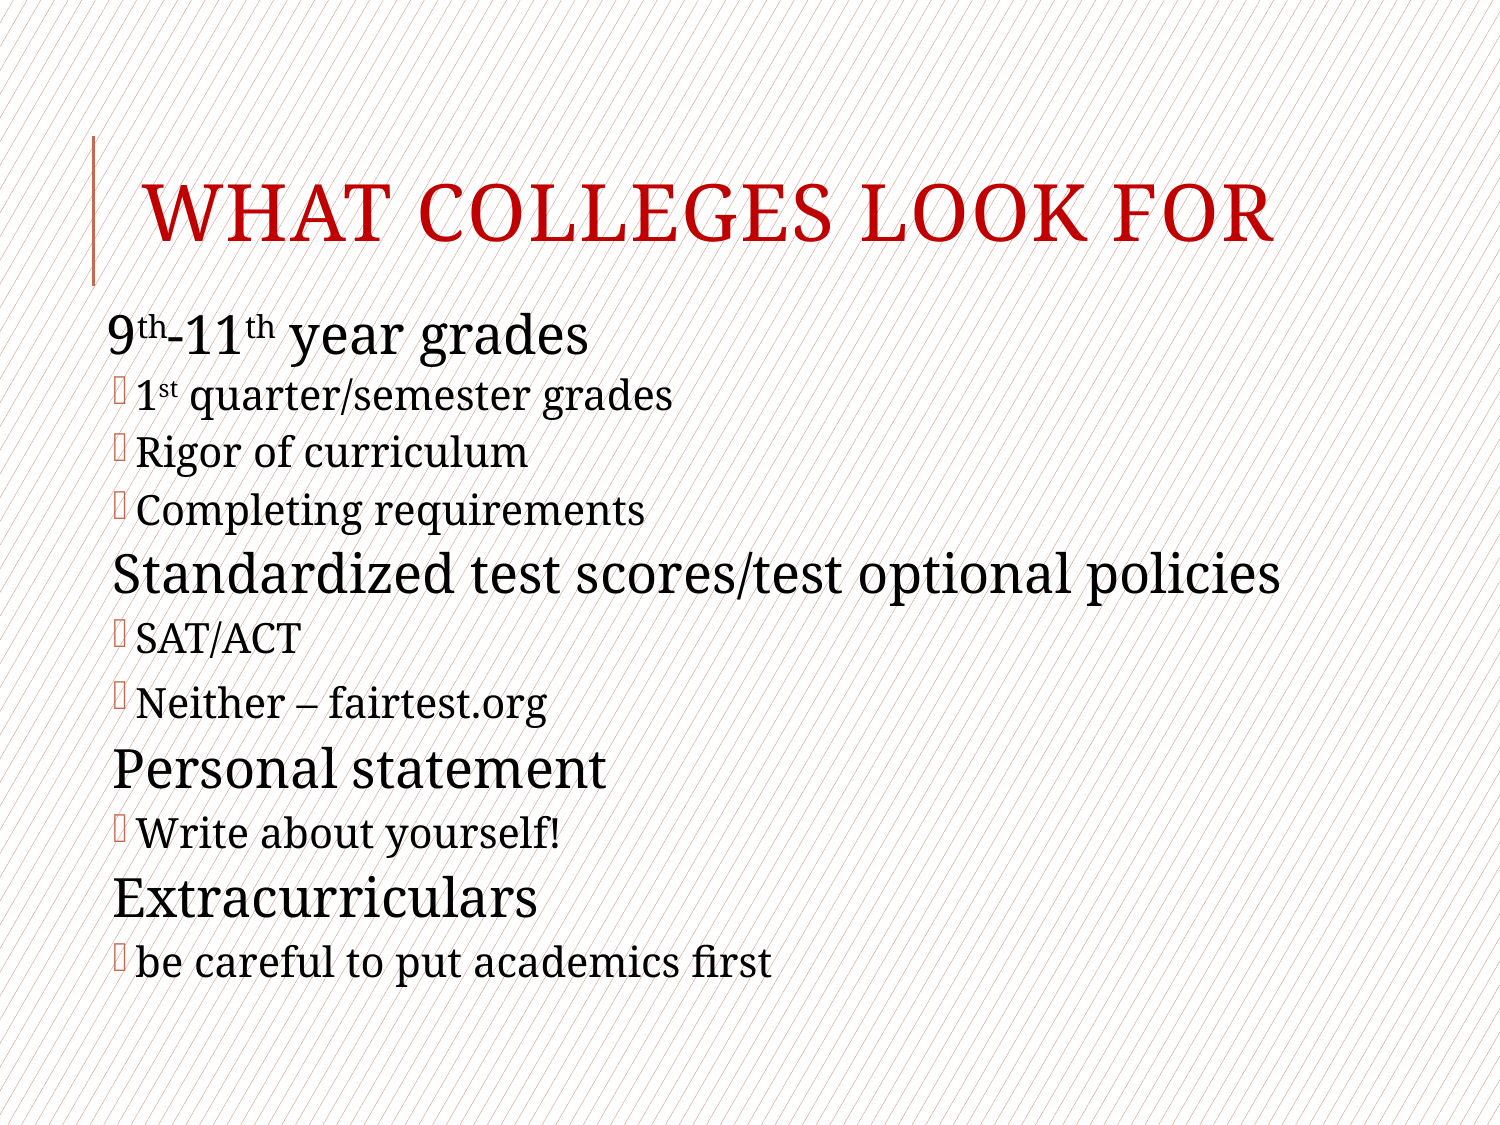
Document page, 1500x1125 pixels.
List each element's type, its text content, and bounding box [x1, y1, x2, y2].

text_box [25, 0, 76, 27]
title What colleges look for [126, 96, 1322, 299]
list 9th-11th year grades 1st quarter/semester grades Rigor of curriculum Completing requirements Standardized test scores/test optional policies SAT/ACT Neither – fairtest.org Personal statement Write about yourself! Extracurriculars be careful to put academics first [84, 299, 1364, 1025]
